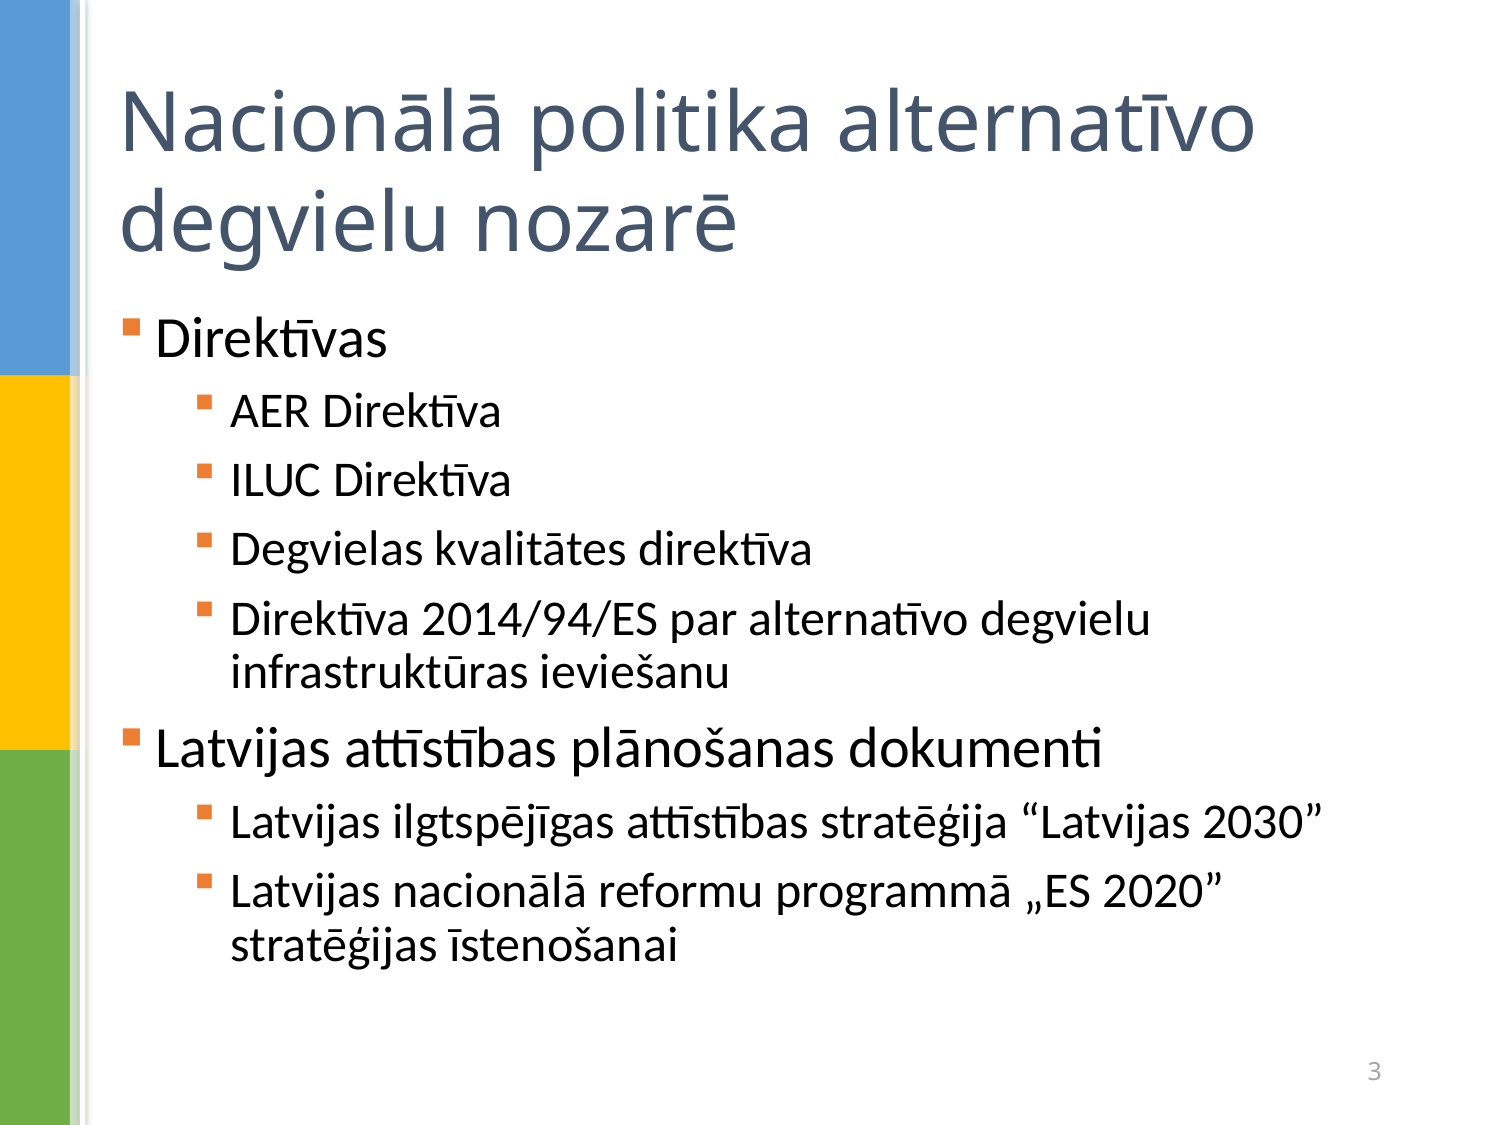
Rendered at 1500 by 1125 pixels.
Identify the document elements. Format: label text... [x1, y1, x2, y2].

slide_number 3 [993, 1042, 1397, 1103]
list Direktīvas AER Direktīva ILUC Direktīva Degvielas kvalitātes direktīva Direktīva 2014/94/ES par alternatīvo degvielu infrastruktūras ieviešanu Latvijas attīstības plānošanas dokumenti Latvijas ilgtspējīgas attīstības stratēģija “Latvijas 2030” Latvijas nacionālā reformu programmā „ES 2020” stratēģijas īstenošanai [103, 299, 1397, 1014]
title Nacionālā politika alternatīvo degvielu nozarē [103, 59, 1397, 278]
